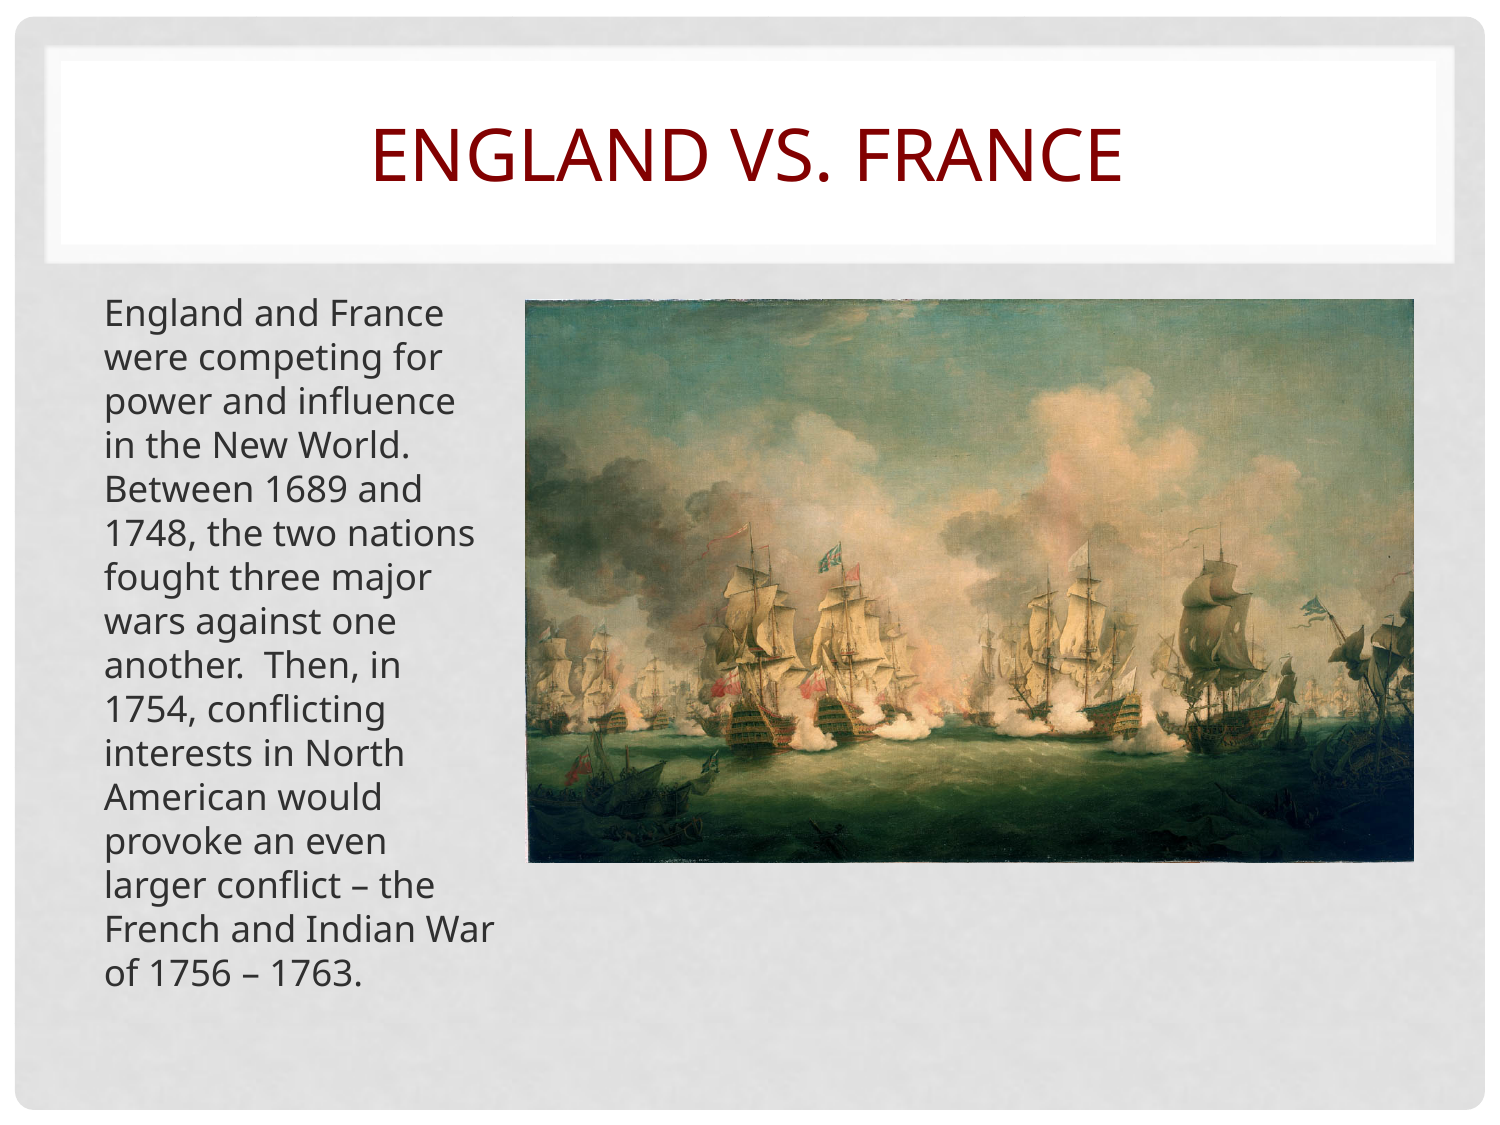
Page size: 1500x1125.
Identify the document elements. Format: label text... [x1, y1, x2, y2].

title England Vs. France [69, 66, 1425, 238]
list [524, 299, 1415, 863]
list England and France were competing for power and influence in the New World. Between 1689 and 1748, the two nations fought three major wars against one another. Then, in 1754, conflicting interests in North American would provoke an even larger conflict – the French and Indian War of 1756 – 1763. [69, 281, 513, 1005]
